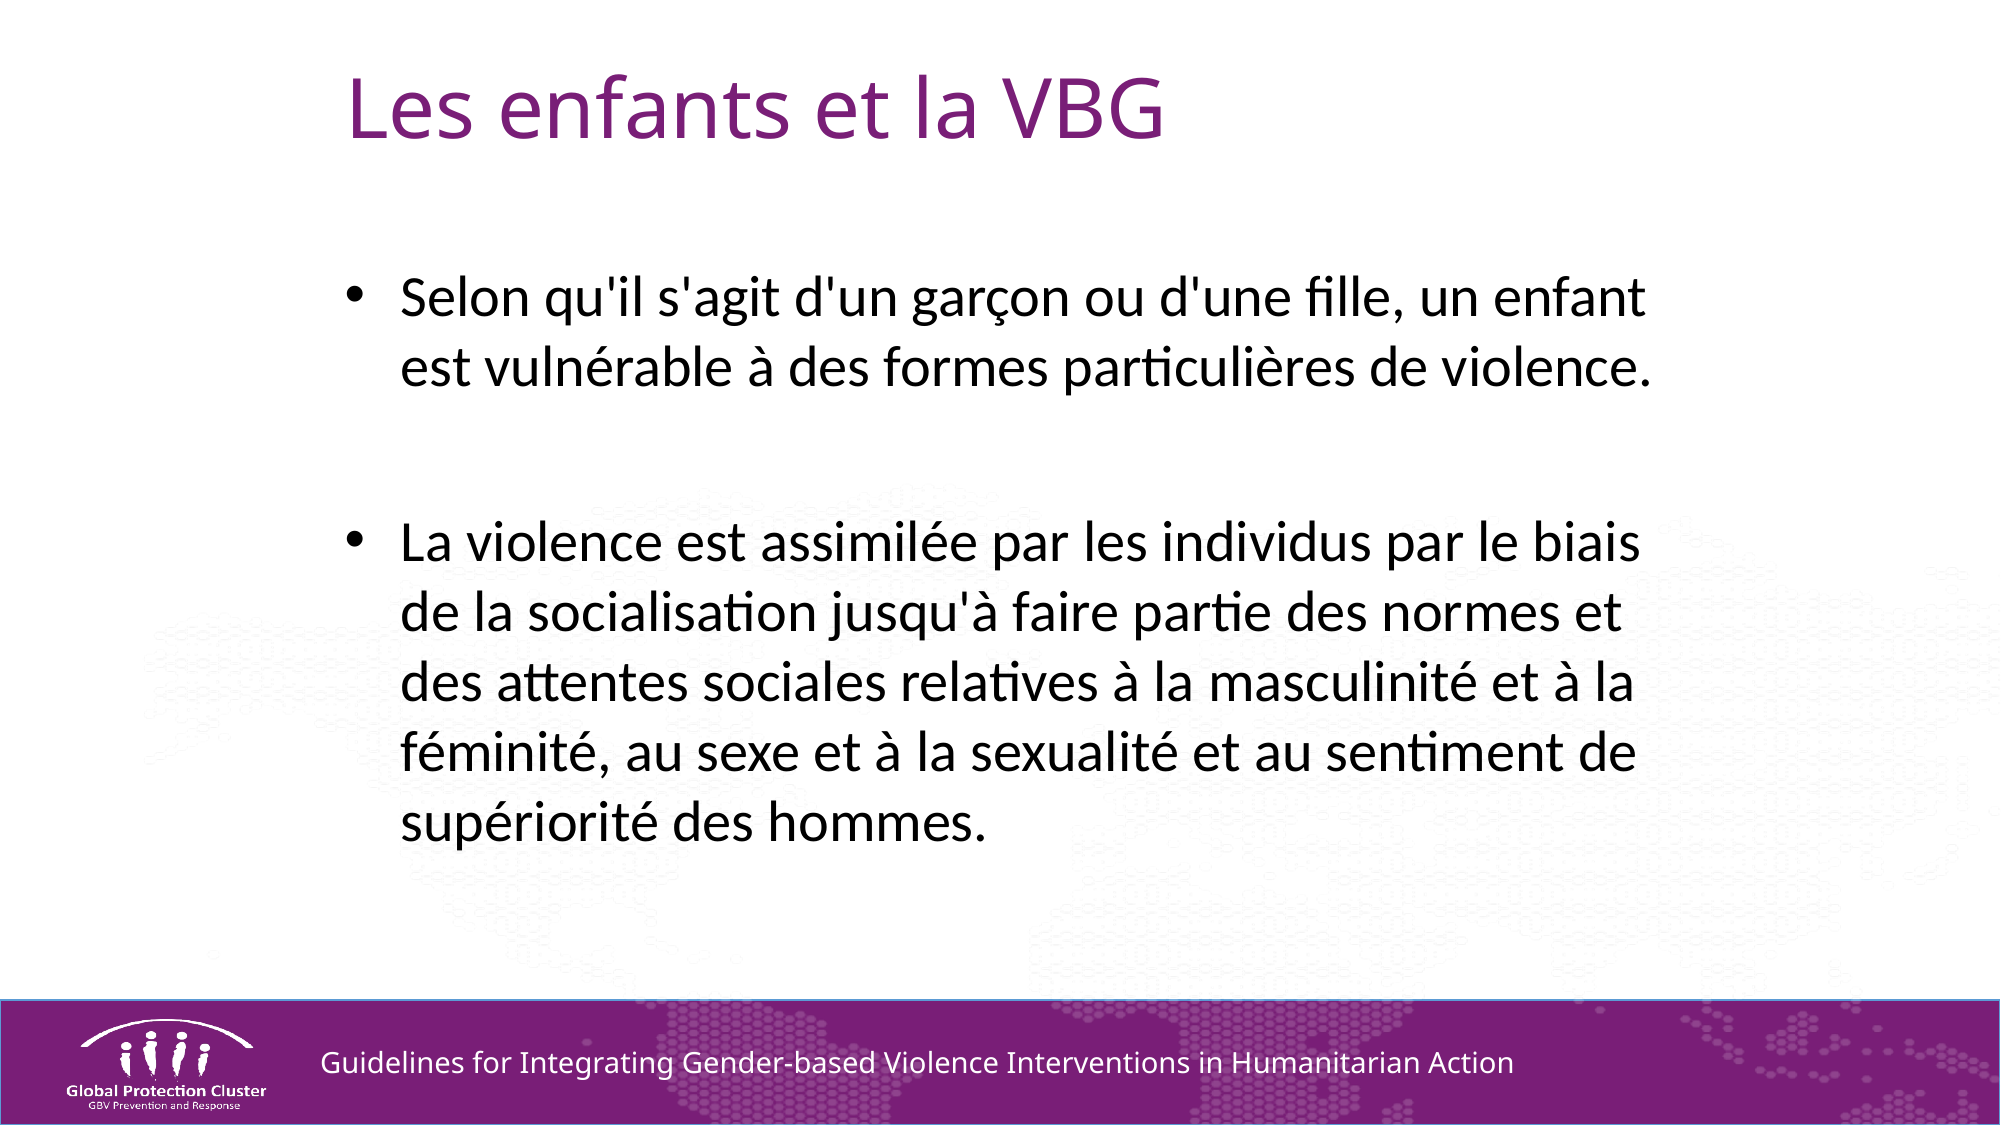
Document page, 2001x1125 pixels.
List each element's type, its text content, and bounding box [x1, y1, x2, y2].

picture [741, 1059, 750, 1071]
picture [798, 1059, 807, 1071]
picture [56, 254, 2001, 1125]
picture [1434, 1056, 1440, 1064]
picture [1235, 1052, 1246, 1061]
title Les enfants et la VBG [329, 58, 1263, 192]
picture [370, 1059, 379, 1071]
picture [862, 1059, 871, 1071]
picture [886, 1052, 898, 1069]
text_box Selon qu'il s'agit d'un garçon ou d'une fille, un enfant est vulnérable à des formes particulières de violence. La violence est assimilée par les individus par le biais de la socialisation jusqu'à faire partie des normes et des attentes sociales relatives à la masculinité et à la féminité, au sexe et à la sexualité et au sentiment de supériorité des hommes. [329, 251, 1680, 1052]
